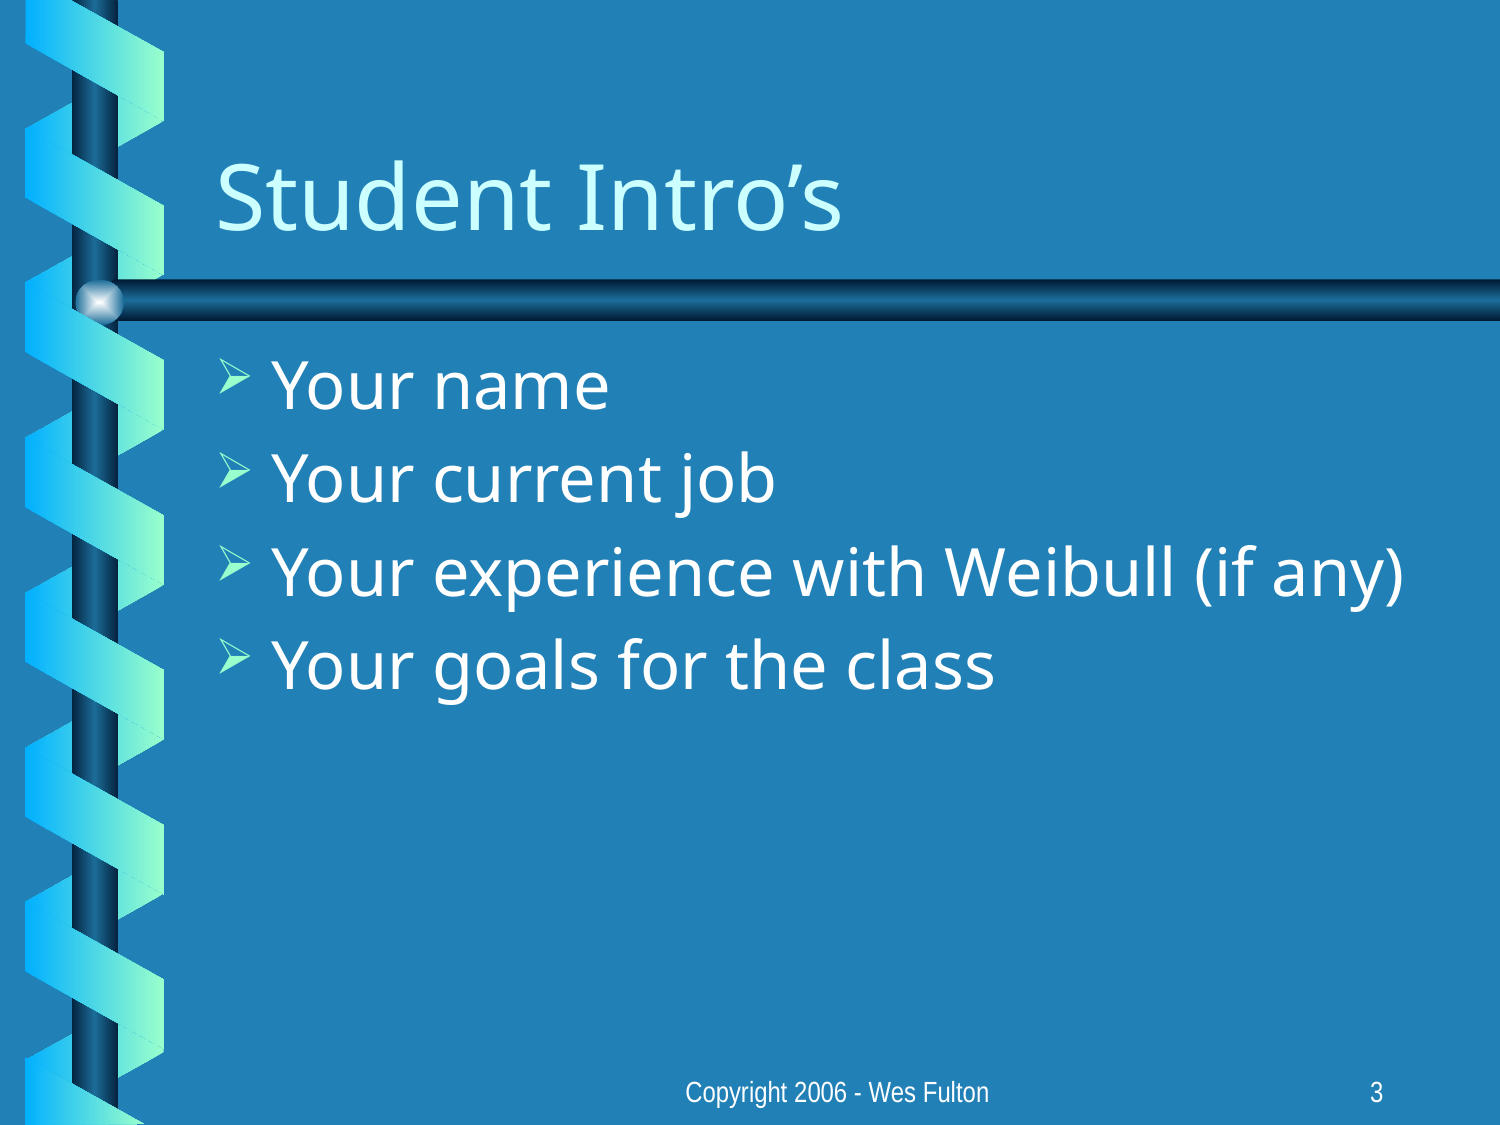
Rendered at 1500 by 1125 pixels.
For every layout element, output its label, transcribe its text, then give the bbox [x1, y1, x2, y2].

list Your name Your current job Your experience with Weibull (if any) Your goals for the class [200, 335, 1475, 1011]
title Student Intro’s [200, 68, 1475, 257]
footer Copyright 2006 - Wes Fulton [600, 1065, 1075, 1122]
slide_number 3 [1112, 1065, 1399, 1121]
